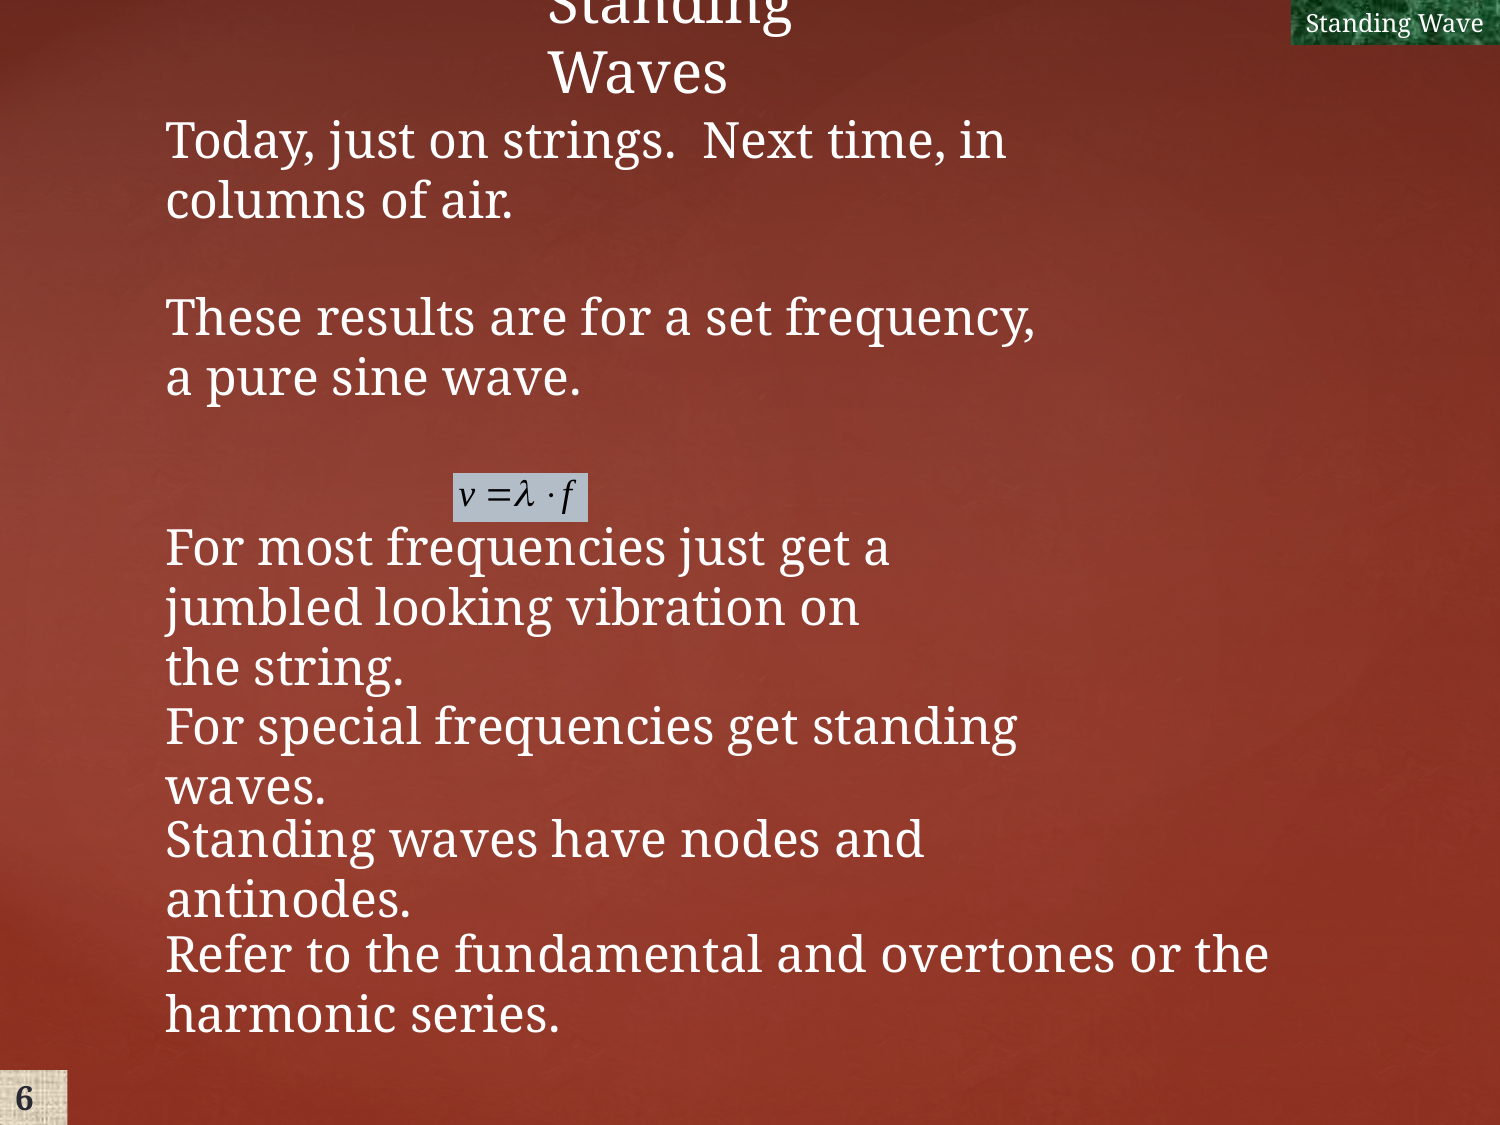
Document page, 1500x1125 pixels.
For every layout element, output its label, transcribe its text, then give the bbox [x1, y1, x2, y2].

text_box Standing Waves [532, 29, 938, 113]
text_box Standing waves have nodes and antinodes. [150, 884, 1028, 936]
text_box 6 [0, 1070, 68, 1125]
text_box Today, just on strings. Next time, in columns of air. [150, 174, 1223, 236]
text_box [452, 471, 589, 523]
text_box For most frequencies just get a jumbled looking vibration on the string. [149, 587, 952, 704]
text_box Standing Wave [1290, 0, 1500, 45]
text_box These results are for a set frequency, a pure sine wave. [150, 297, 1088, 414]
text_box Refer to the fundamental and overtones or the harmonic series. [149, 997, 1410, 1050]
text_box For special frequencies get standing waves. [149, 765, 1047, 823]
